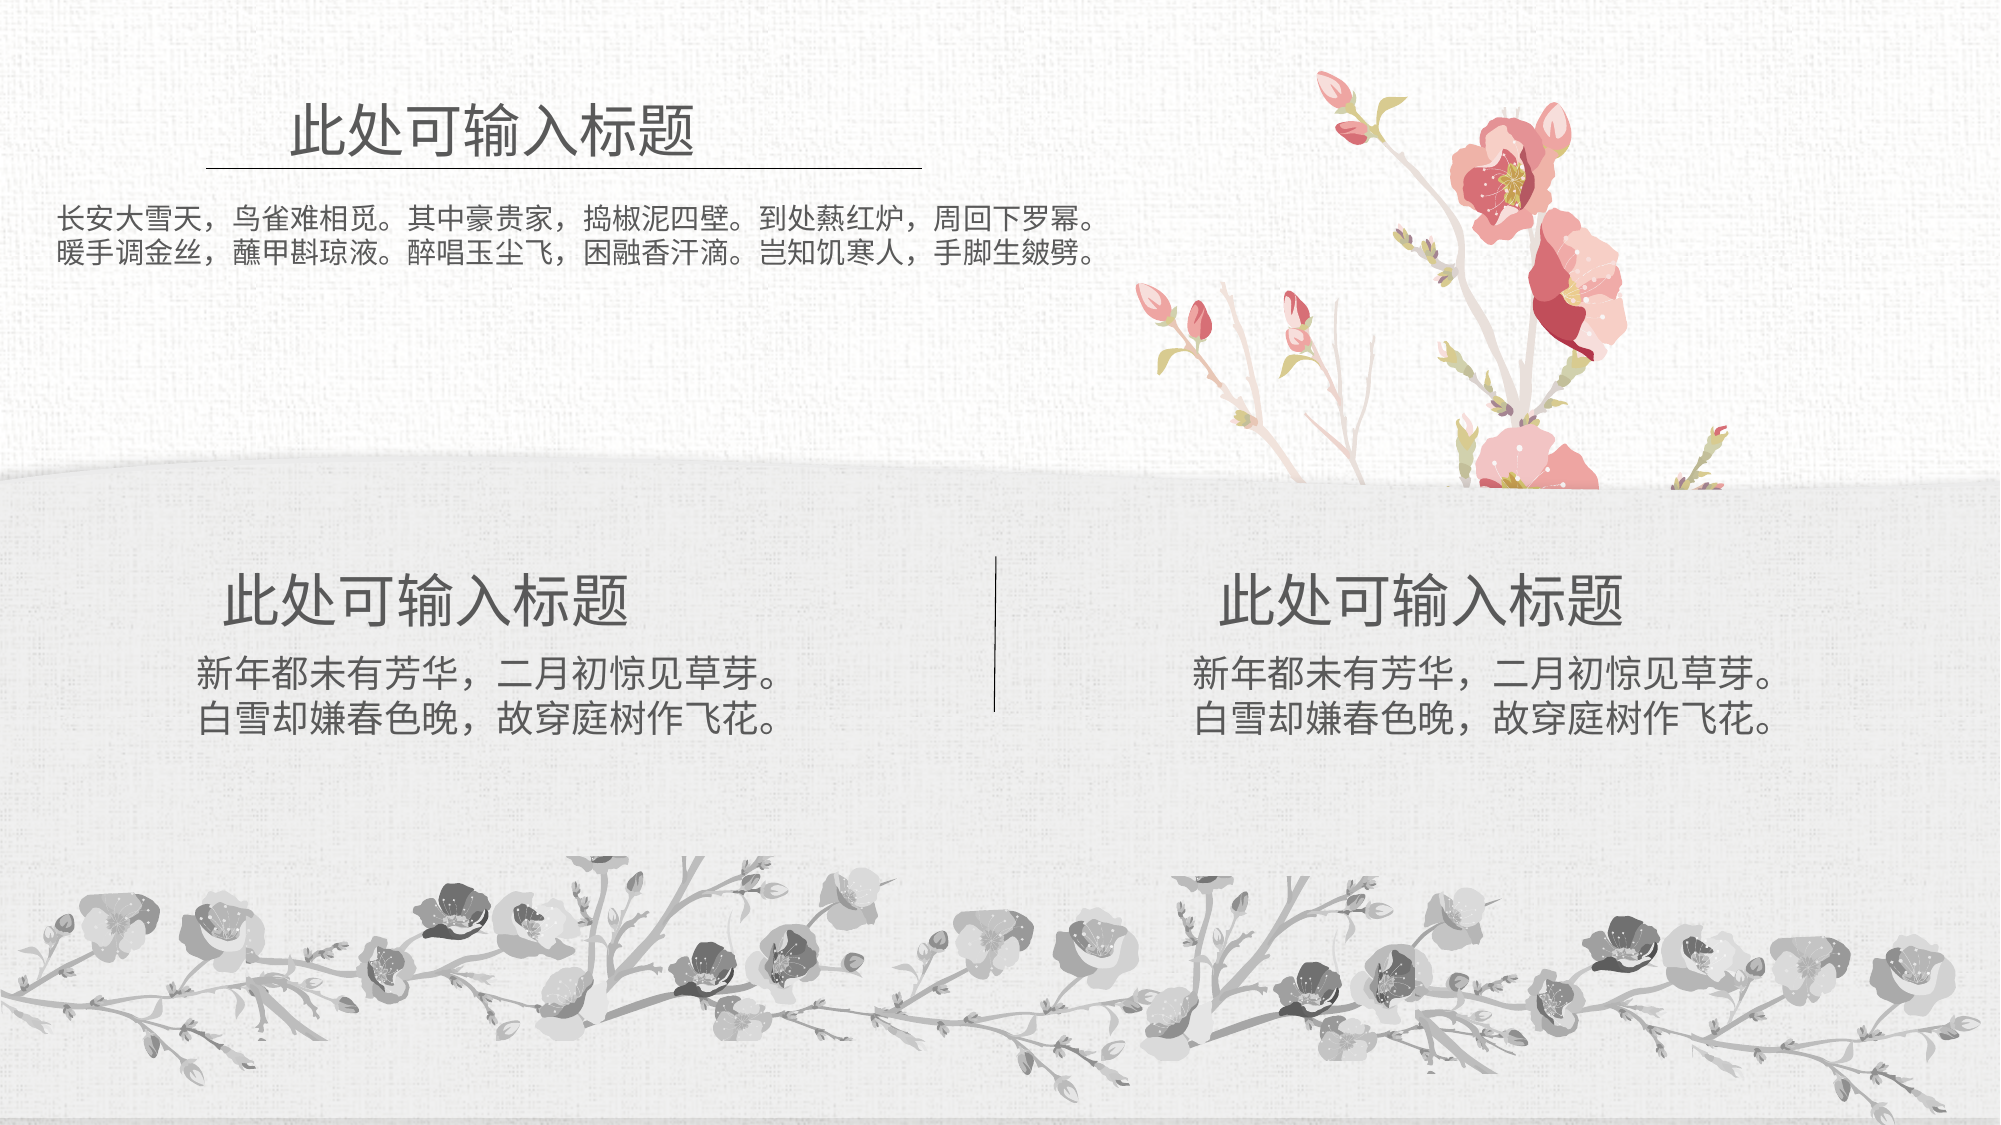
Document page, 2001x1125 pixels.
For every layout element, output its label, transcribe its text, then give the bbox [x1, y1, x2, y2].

picture [934, 812, 1677, 1125]
picture [1247, 33, 1707, 456]
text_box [0, 456, 2000, 1125]
picture [332, 779, 927, 1125]
text_box 此处可输入标题 [273, 86, 835, 168]
picture [1751, 868, 1955, 1125]
picture [60, 824, 264, 1125]
text_box 长安大雪天，鸟雀难相觅。其中豪贵家，捣椒泥四壁。到处爇红炉，周回下罗幂。 暖手调金丝，蘸甲斟琼液。醉唱玉尘飞，困融香汗滴。岂知饥寒人，手脚生皴劈。 [41, 192, 1146, 278]
